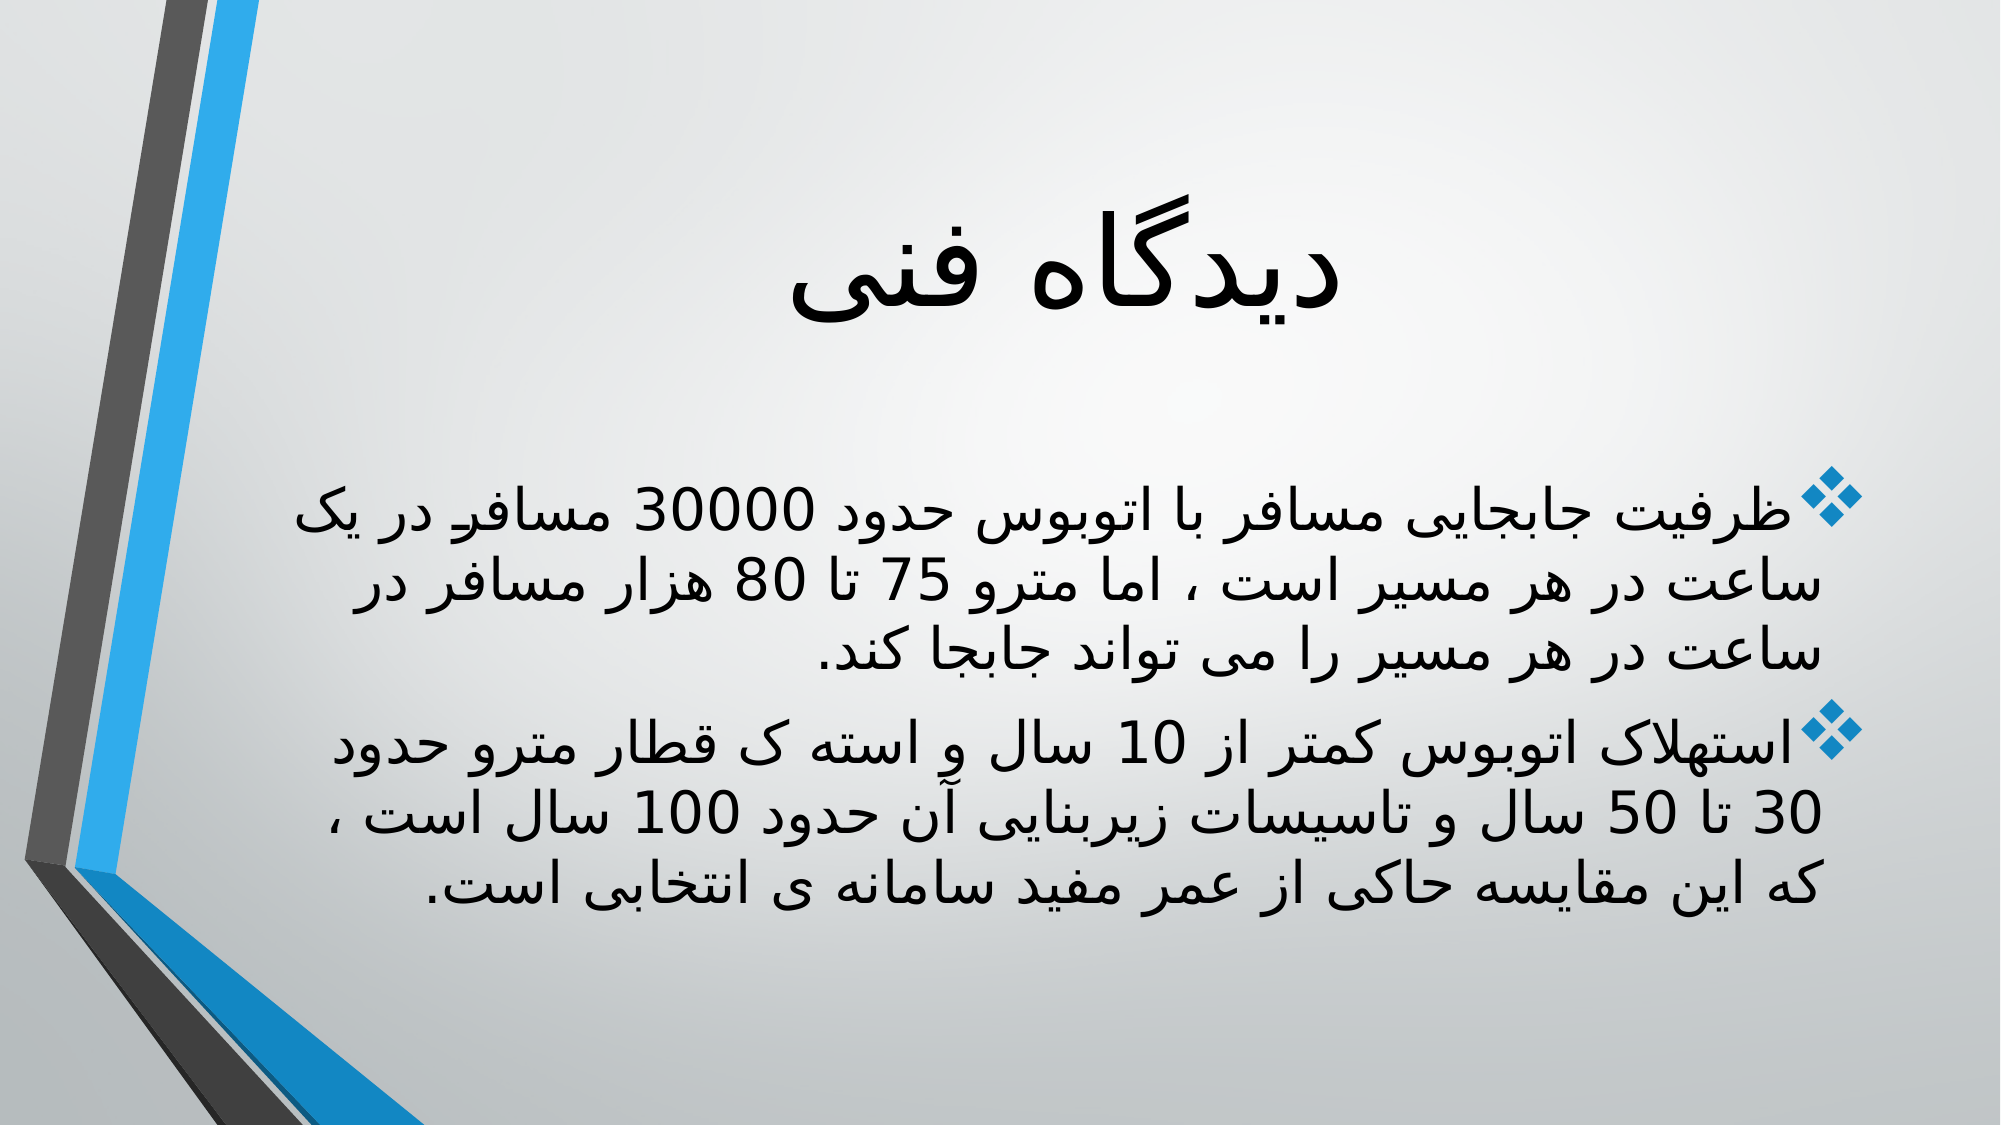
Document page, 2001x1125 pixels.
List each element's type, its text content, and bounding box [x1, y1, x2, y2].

title دیدگاه فنی [243, 112, 1887, 400]
list ظرفیت جابجایی مسافر با اتوبوس حدود 30000 مسافر در یک ساعت در هر مسیر است ، اما مترو 75 تا 80 هزار مسافر در ساعت در هر مسیر را می تواند جابجا کند. استهلاک اتوبوس کمتر از 10 سال و استه ک قطار مترو حدود 30 تا 50 سال و تاسیسات زیربنایی آن حدود 100 سال است ، که این مقایسه حاکی از عمر مفید سامانه ی انتخابی است. [243, 437, 1887, 950]
